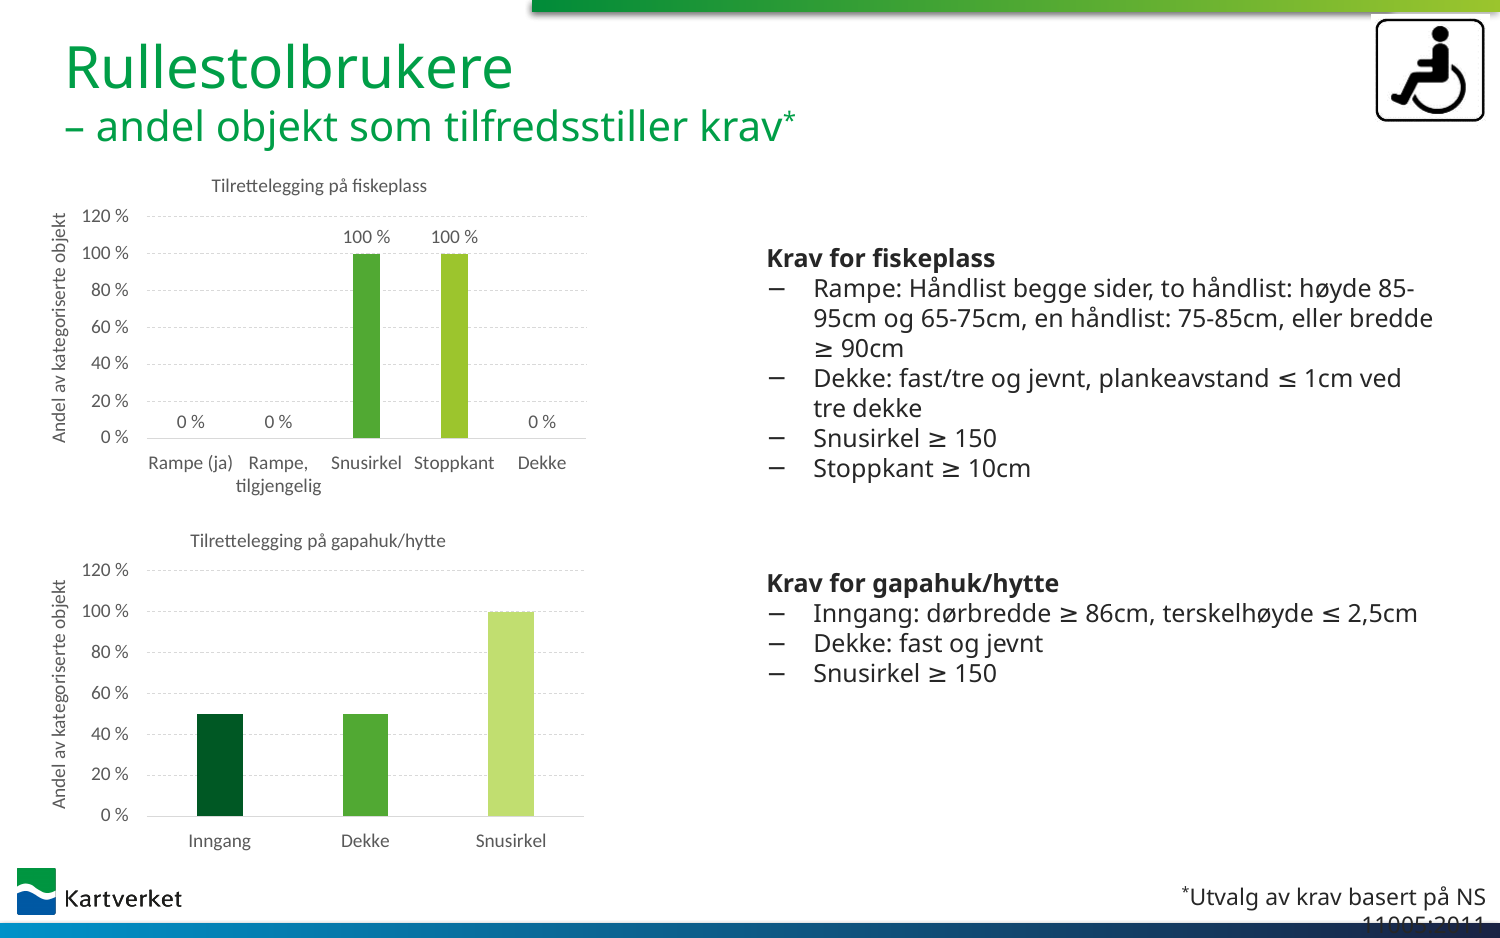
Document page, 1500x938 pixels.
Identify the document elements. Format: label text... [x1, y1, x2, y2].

picture [41, 520, 596, 859]
text_box Rullestolbrukere – andel objekt som tilfredsstiller krav* [49, 29, 1431, 158]
picture [1371, 13, 1491, 127]
picture [41, 166, 598, 505]
text_box Krav for fiskeplass Rampe: Håndlist begge sider, to håndlist: høyde 85-95cm og 65-75cm, en håndlist: 75-85cm, eller bredde ≥ 90cm Dekke: fast/tre og jevnt, plankeavstand ≤ 1cm ved tre dekke Snusirkel ≥ 150 Stoppkant ≥ 10cm [751, 235, 1452, 490]
text_box *Utvalg av krav basert på NS 11005:2011 [1068, 873, 1500, 938]
text_box Krav for gapahuk/hytte Inngang: dørbredde ≥ 86cm, terskelhøyde ≤ 2,5cm Dekke: fast og jevnt Snusirkel ≥ 150 [751, 560, 1452, 695]
